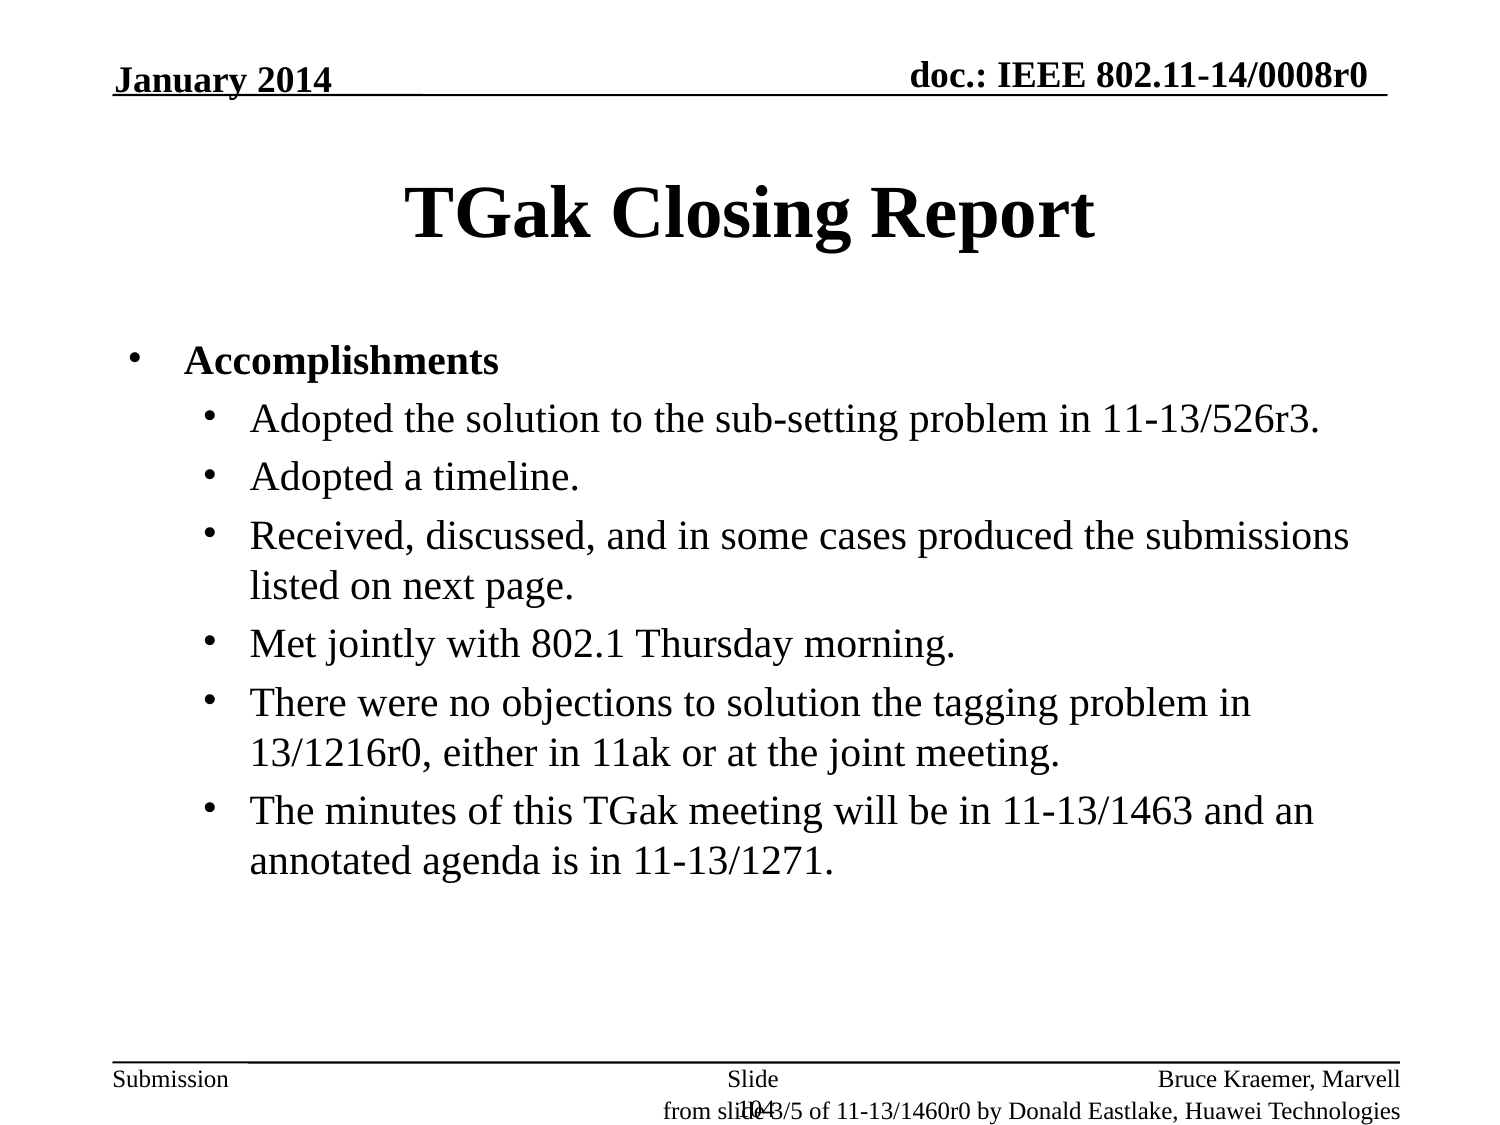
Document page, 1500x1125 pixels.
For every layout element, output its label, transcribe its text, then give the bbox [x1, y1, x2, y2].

title TGak Closing Report [112, 112, 1388, 303]
slide_number Slide 104 [712, 1062, 800, 1087]
footer Bruce Kraemer, Marvell [915, 1062, 1402, 1087]
text_box from slide 3/5 of 11-13/1460r0 by Donald Eastlake, Huawei Technologies [343, 1087, 1417, 1125]
list Accomplishments Adopted the solution to the sub-setting problem in 11-13/526r3. Adopted a timeline. Received, discussed, and in some cases produced the submissions listed on next page. Met jointly with 802.1 Thursday morning. There were no objections to solution the tagging problem in 13/1216r0, either in 11ak or at the joint meeting. The minutes of this TGak meeting will be in 11-13/1463 and an annotated agenda is in 11-13/1271. [112, 324, 1388, 1059]
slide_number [114, 54, 374, 100]
